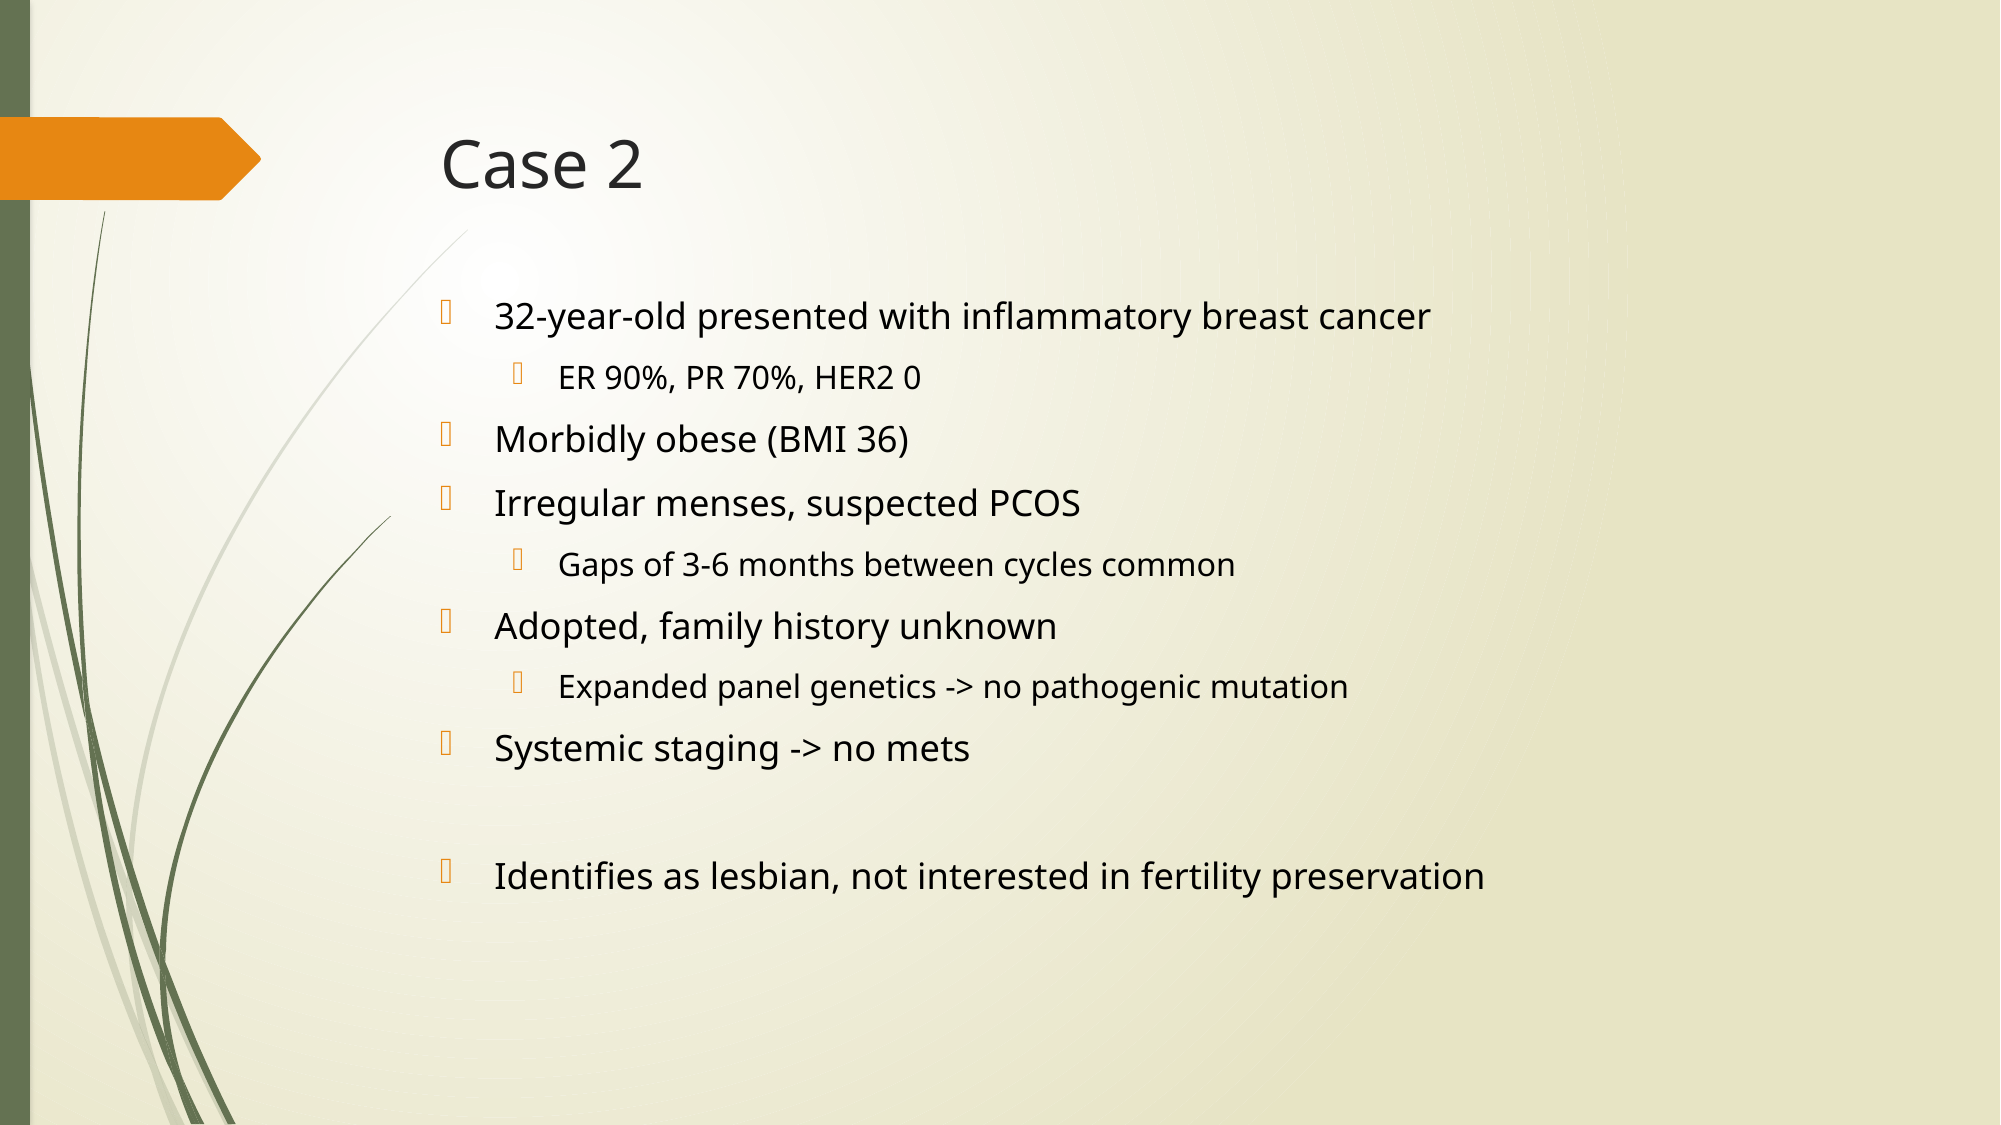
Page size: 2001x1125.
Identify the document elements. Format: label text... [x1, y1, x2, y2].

list 32-year-old presented with inflammatory breast cancer ER 90%, PR 70%, HER2 0 Morbidly obese (BMI 36) Irregular menses, suspected PCOS Gaps of 3-6 months between cycles common Adopted, family history unknown Expanded panel genetics -> no pathogenic mutation Systemic staging -> no mets Identifies as lesbian, not interested in fertility preservation [424, 286, 1888, 906]
title Case 2 [425, 114, 1888, 286]
